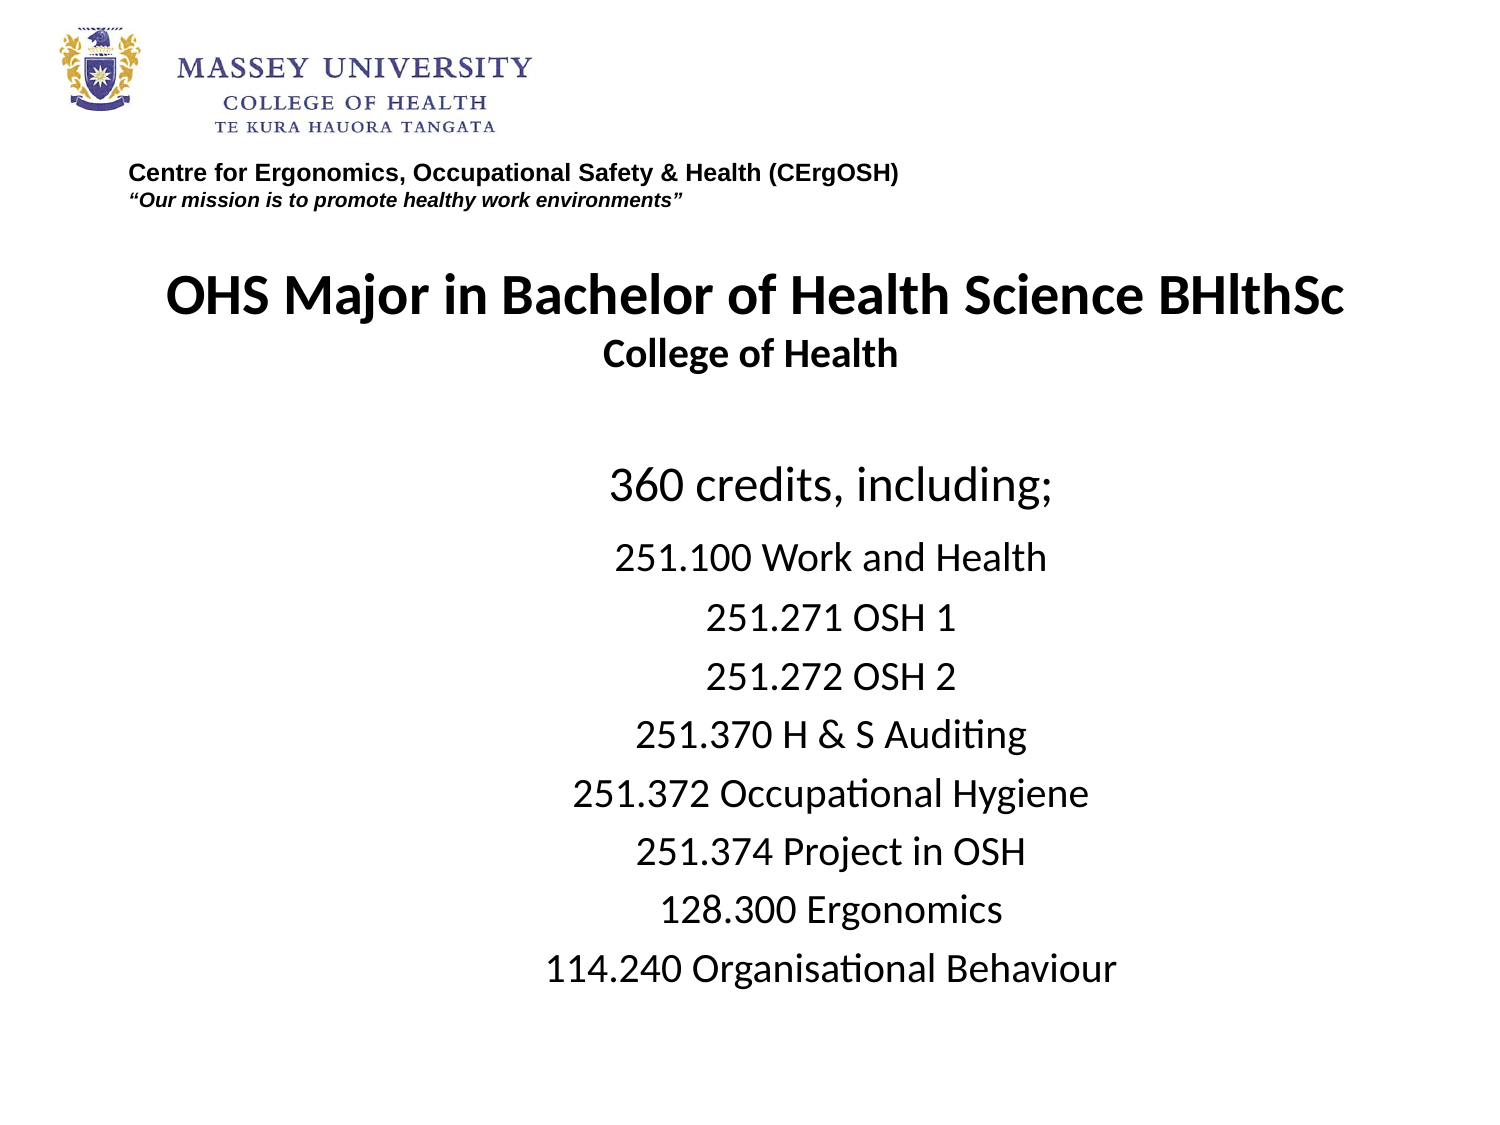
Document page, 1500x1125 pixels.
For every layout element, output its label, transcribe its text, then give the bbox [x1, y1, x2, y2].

list 360 credits, including; 251.100 Work and Health 251.271 OSH 1 251.272 OSH 2 251.370 H & S Auditing 251.372 Occupational Hygiene 251.374 Project in OSH 128.300 Ergonomics 114.240 Organisational Behaviour [53, 444, 1404, 1076]
title OHS Major in Bachelor of Health Science BHlthSc College of Health [29, 267, 1483, 384]
